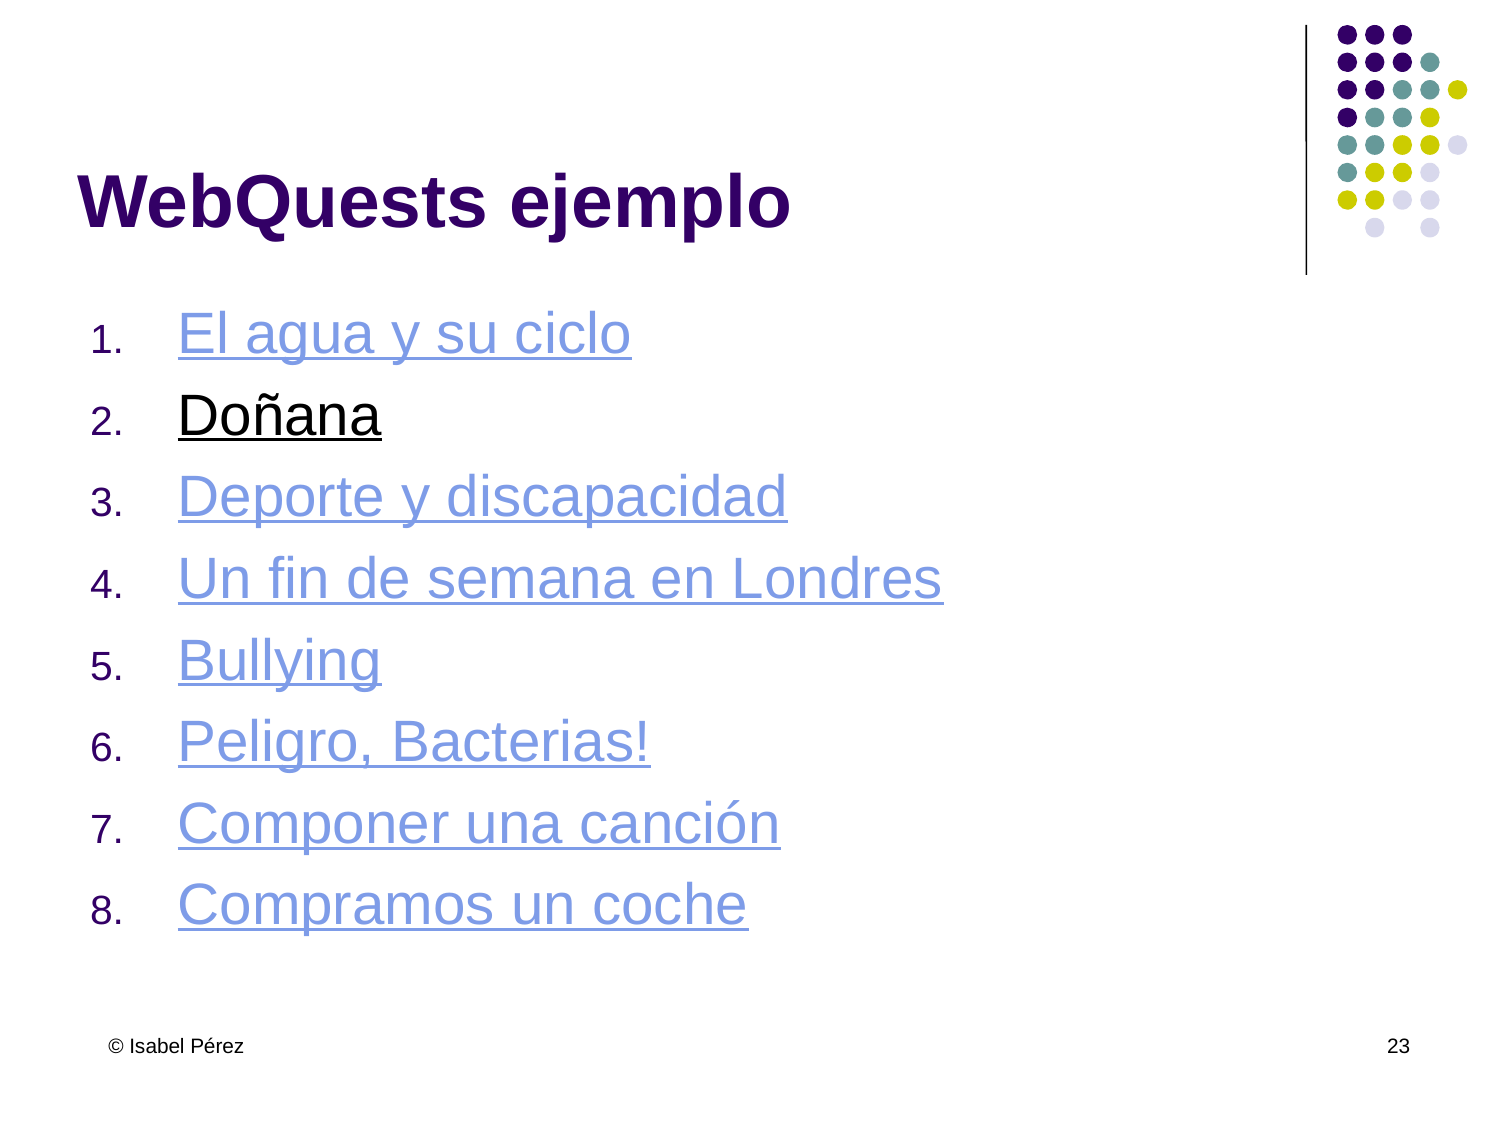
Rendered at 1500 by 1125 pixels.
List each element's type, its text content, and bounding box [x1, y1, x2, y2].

slide_number 23 [1074, 1024, 1426, 1101]
title WebQuests ejemplo [62, 37, 1301, 251]
list El agua y su ciclo Doñana Deporte y discapacidad Un fin de semana en Londres Bullying Peligro, Bacterias! Componer una canción Compramos un coche [74, 287, 1426, 1012]
footer © Isabel Pérez [87, 1024, 563, 1101]
